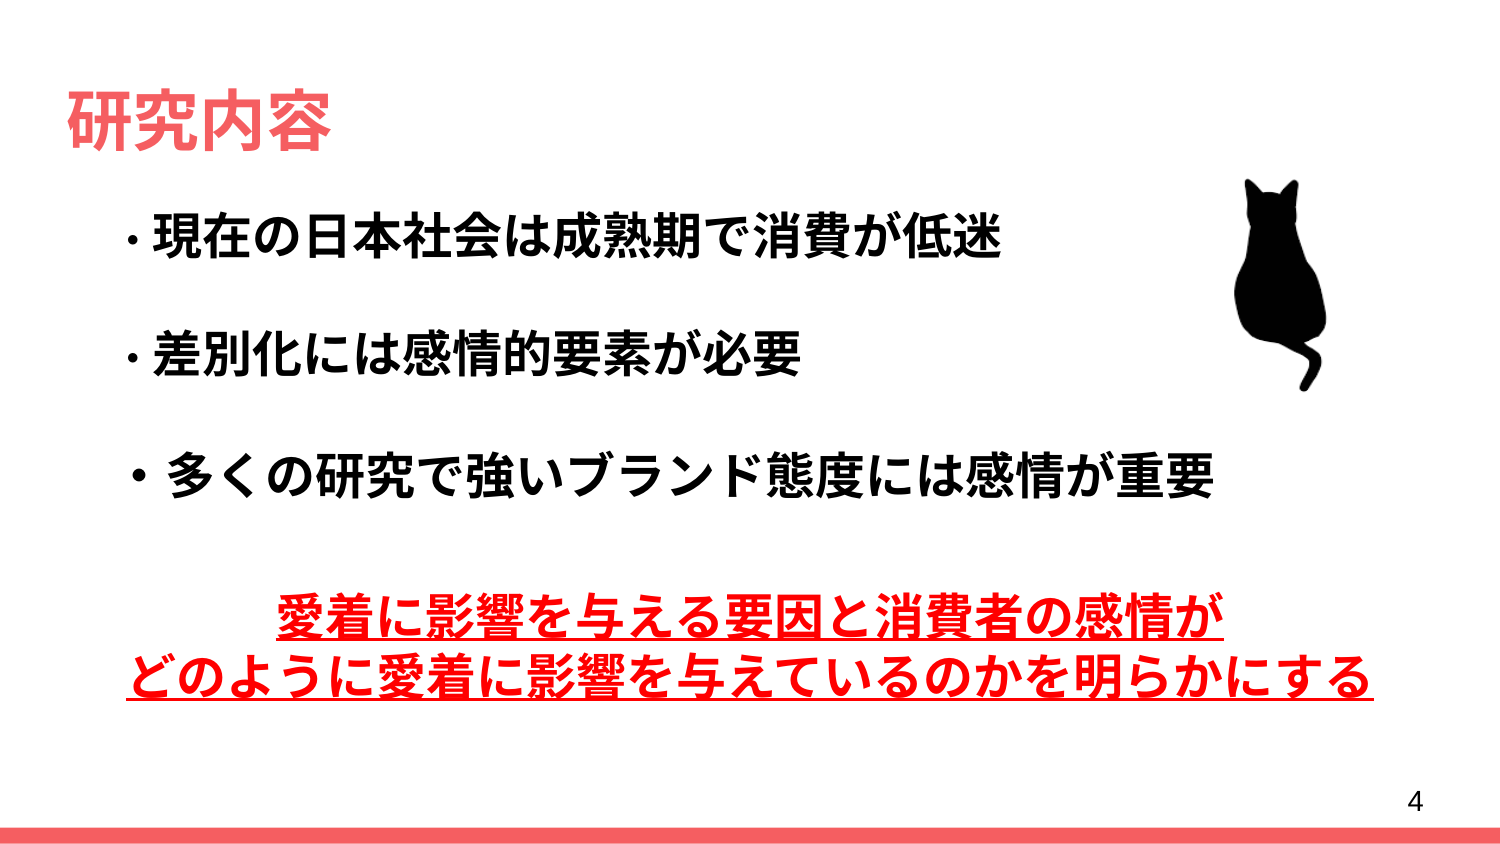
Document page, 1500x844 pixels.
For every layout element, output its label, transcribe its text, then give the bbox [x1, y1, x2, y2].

slide_number 4 [1392, 767, 1483, 833]
text_box ・多くの研究で強いブランド態度には感情が重要 [99, 429, 1262, 521]
text_box 愛着に影響を与える要因と消費者の感情が どのように愛着に影響を与えているのかを明らかにする [100, 570, 1399, 718]
text_box ・現在の日本社会は成熟期で消費が低迷 [99, 189, 1058, 272]
text_box ・差別化には感情的要素が必要 [99, 306, 1051, 372]
picture [1162, 140, 1402, 407]
title 研究内容 [51, 64, 1449, 167]
